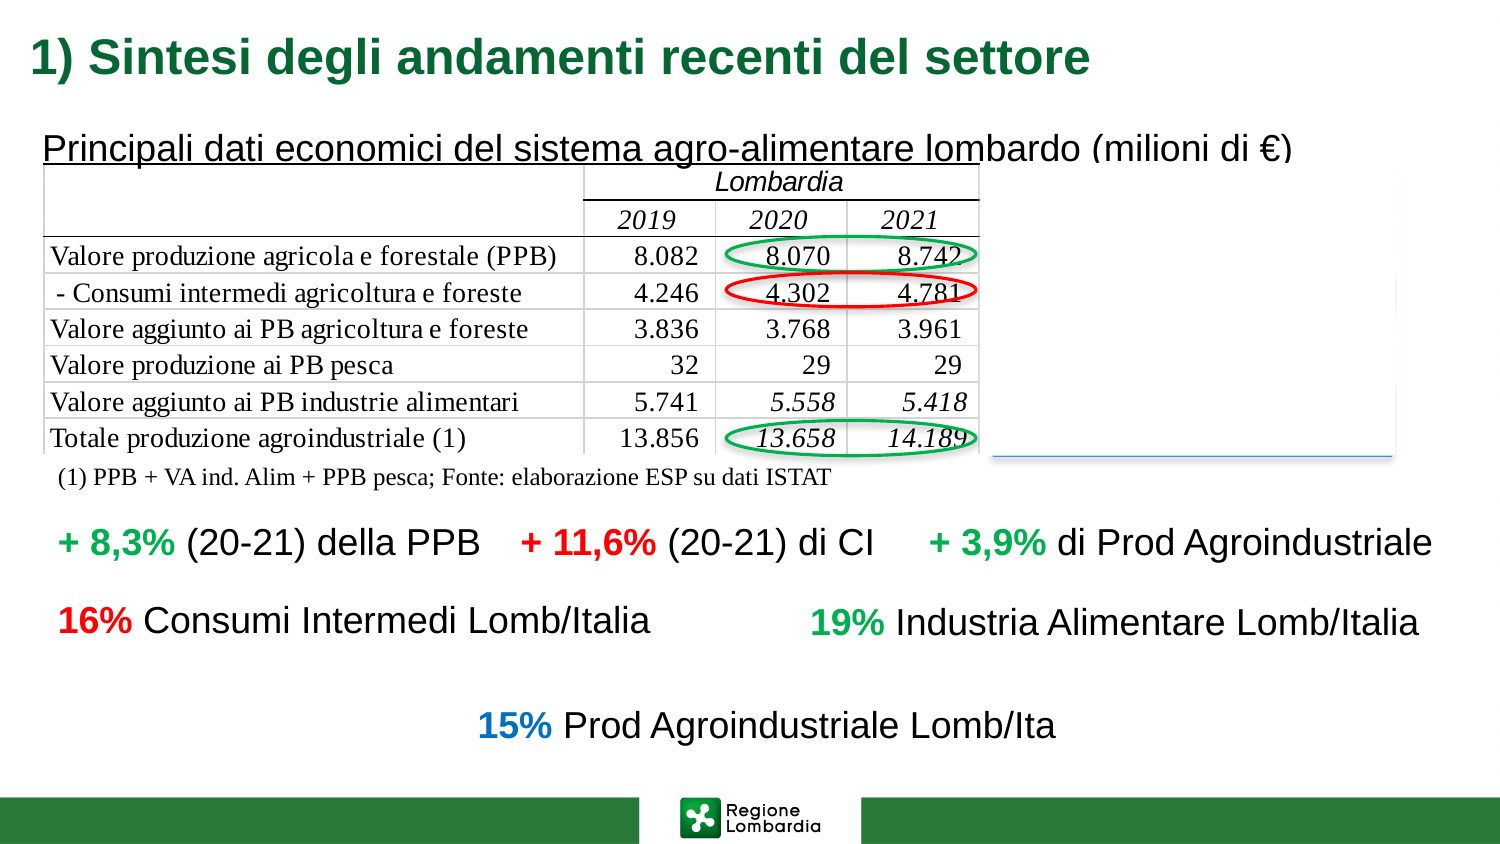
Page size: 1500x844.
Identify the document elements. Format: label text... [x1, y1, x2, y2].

text_box + 3,9% di Prod Agroindustriale [914, 488, 1474, 571]
text_box 15% Prod Agroindustriale Lomb/Ita [462, 671, 1206, 754]
text_box 16% Consumi Intermedi Lomb/Italia [43, 566, 690, 649]
text_box + 8,3% (20-21) della PPB [43, 498, 505, 566]
text_box + 11,6% (20-21) di CI [505, 498, 914, 571]
subtitle Principali dati economici del sistema agro-alimentare lombardo (milioni di €) [27, 93, 1455, 456]
picture [0, 0, 1500, 844]
title 1) Sintesi degli andamenti recenti del settore [14, 0, 1346, 109]
text_box 19% Industria Alimentare Lomb/Italia [795, 567, 1455, 650]
text_box (1) PPB + VA ind. Alim + PPB pesca; Fonte: elaborazione ESP su dati ISTAT [43, 463, 1358, 498]
